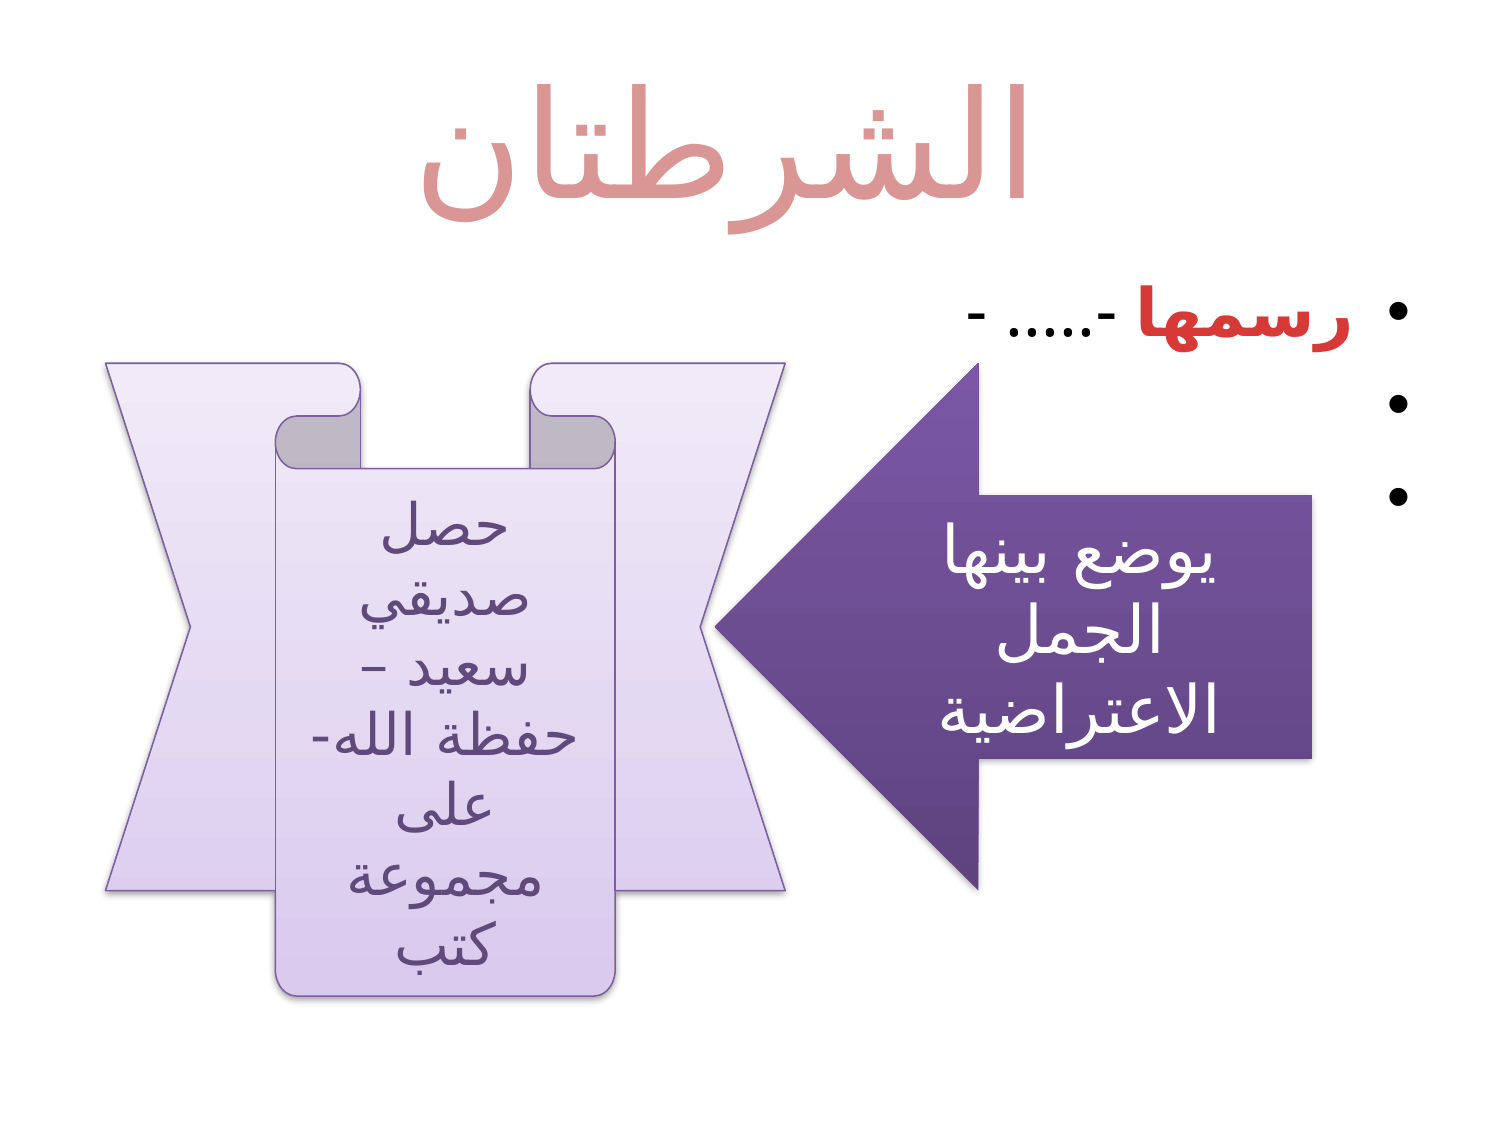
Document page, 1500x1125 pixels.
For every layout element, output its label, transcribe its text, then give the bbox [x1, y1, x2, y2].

list رسمها -..... - [75, 262, 1425, 1005]
title الشرطتان [75, 45, 1425, 233]
text_box يوضع بينها الجمل الاعتراضية [714, 363, 1313, 891]
text_box حصل صديقي سعيد –حفظة الله- على مجموعة كتب [104, 362, 786, 997]
